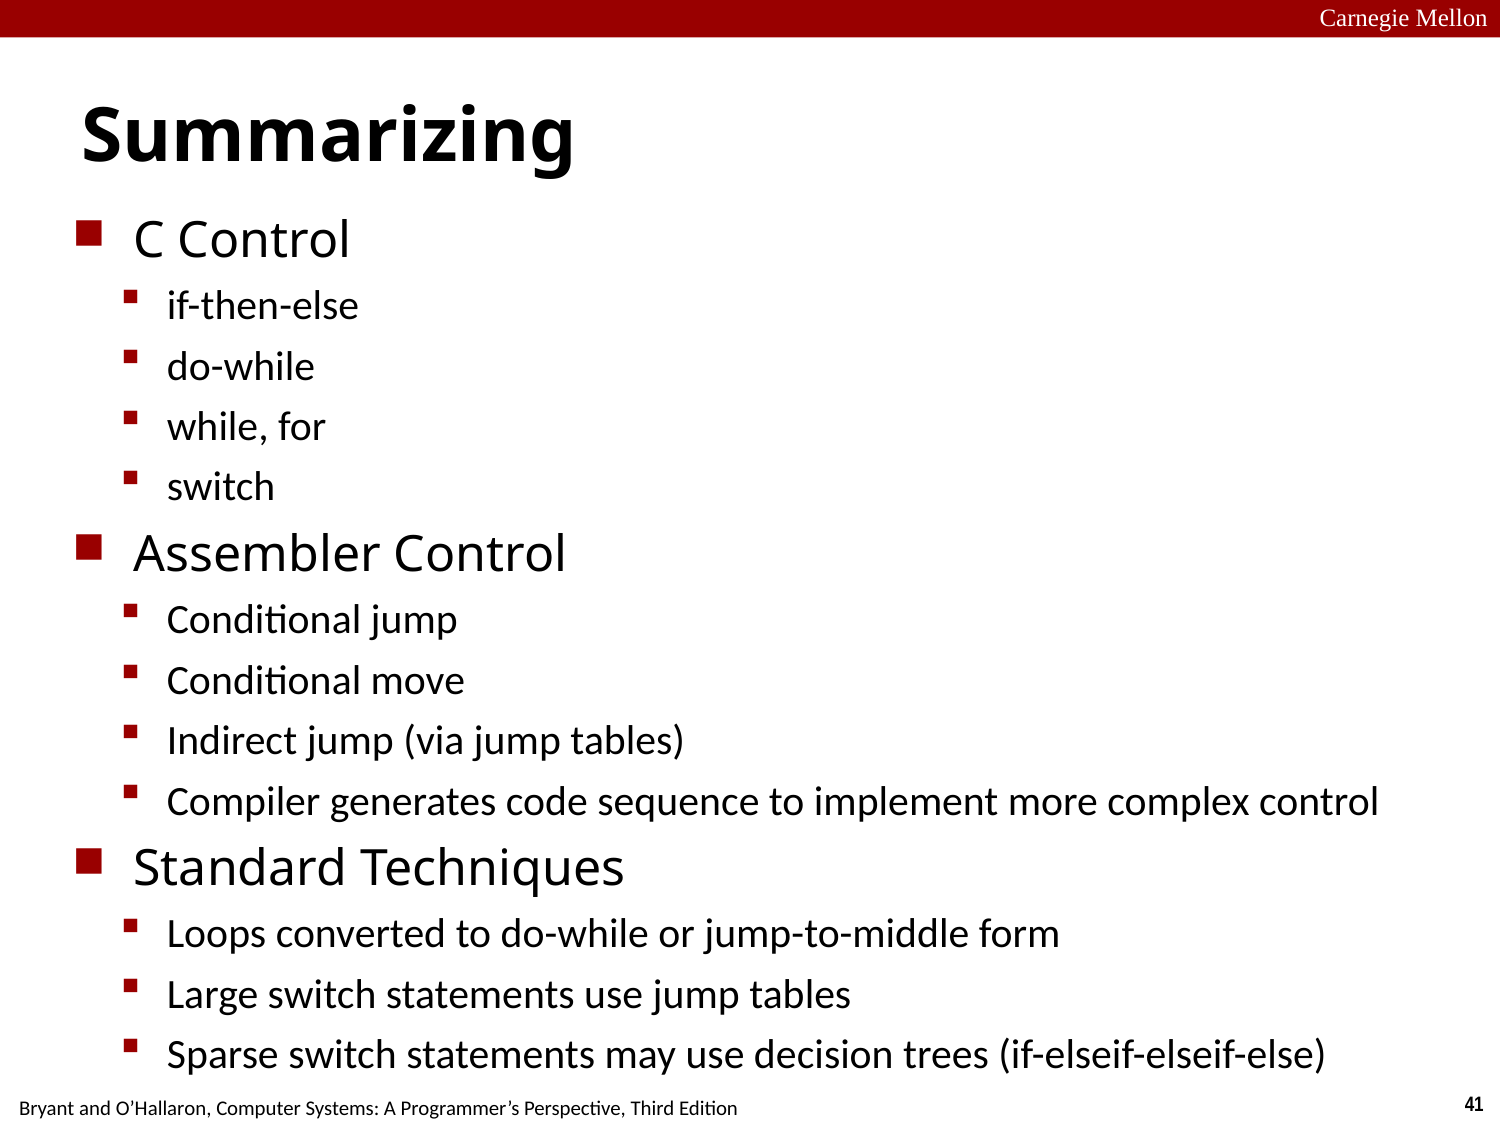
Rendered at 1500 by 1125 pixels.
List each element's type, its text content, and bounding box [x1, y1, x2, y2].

text_box Carnegie Mellon [1295, 0, 1500, 37]
list C Control if-then-else do-while while, for switch Assembler Control Conditional jump Conditional move Indirect jump (via jump tables) Compiler generates code sequence to implement more complex control Standard Techniques Loops converted to do-while or jump-to-middle form Large switch statements use jump tables Sparse switch statements may use decision trees (if-elseif-elseif-else) [62, 200, 1438, 1092]
title Summarizing [74, 37, 1451, 226]
text_box [0, 0, 1295, 38]
